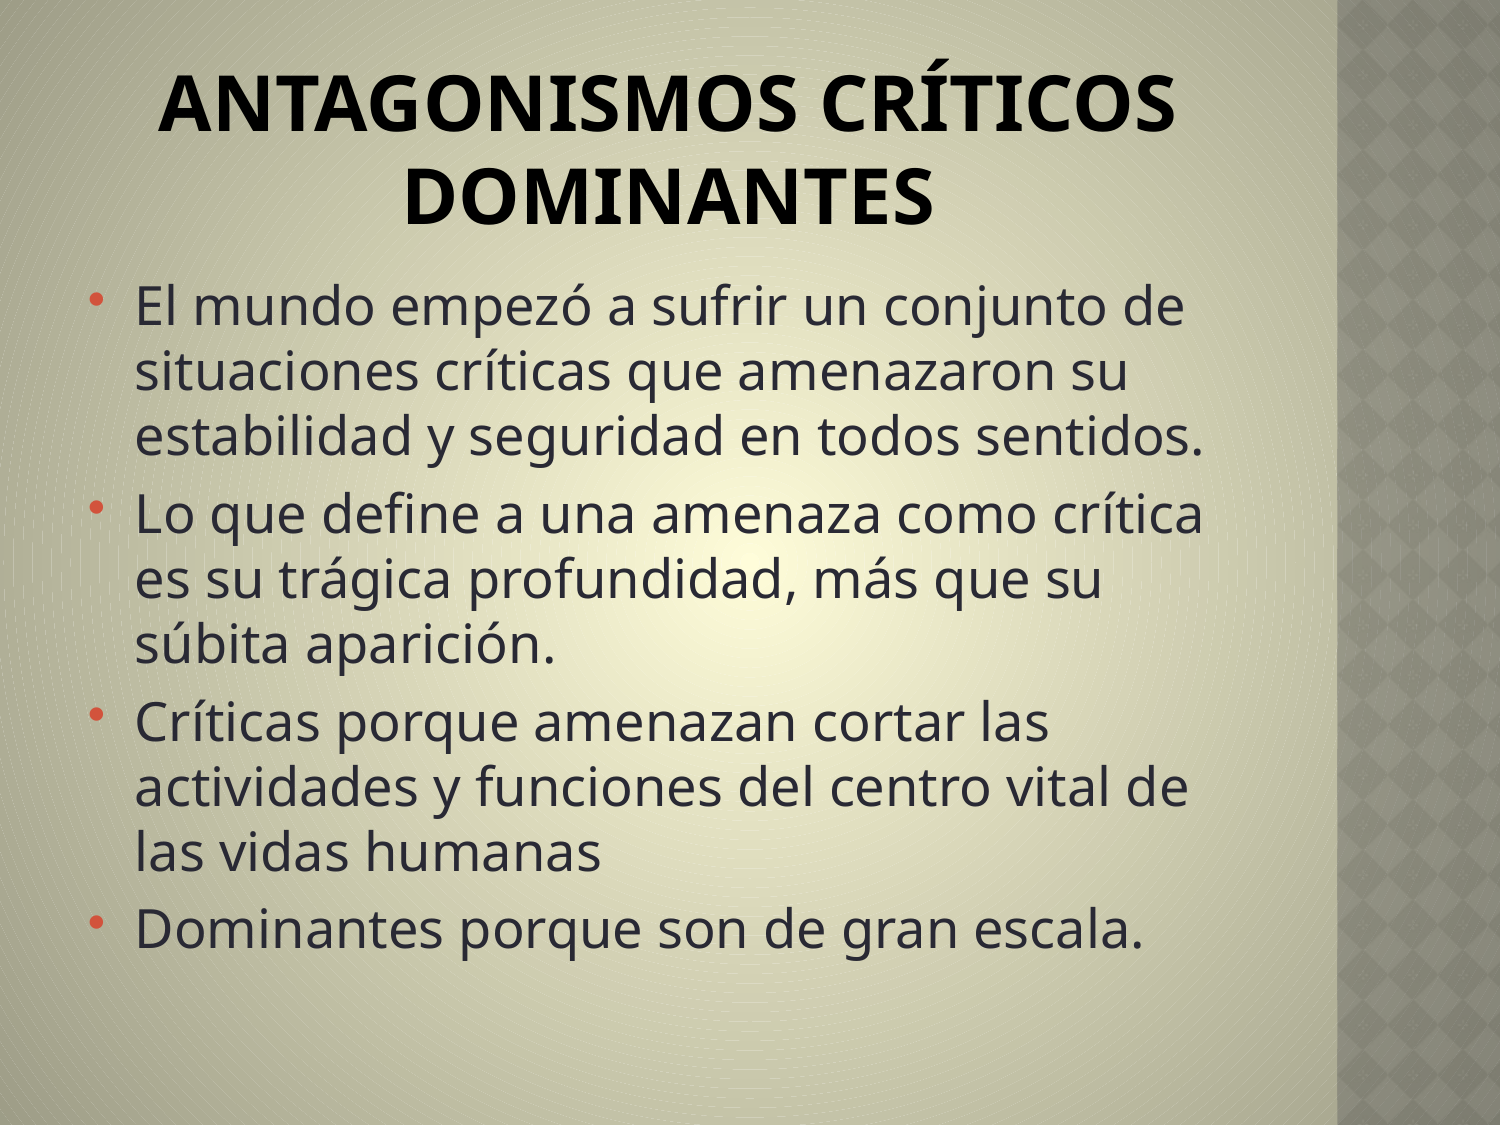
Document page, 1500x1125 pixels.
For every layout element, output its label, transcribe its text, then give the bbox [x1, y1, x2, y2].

list El mundo empezó a sufrir un conjunto de situaciones críticas que amenazaron su estabilidad y seguridad en todos sentidos. Lo que define a una amenaza como crítica es su trágica profundidad, más que su súbita aparición. Críticas porque amenazan cortar las actividades y funciones del centro vital de las vidas humanas Dominantes porque son de gran escala. [75, 264, 1263, 1059]
title ANTAGONISMOS CRÍTICOS DOMINANTES [75, 52, 1263, 240]
